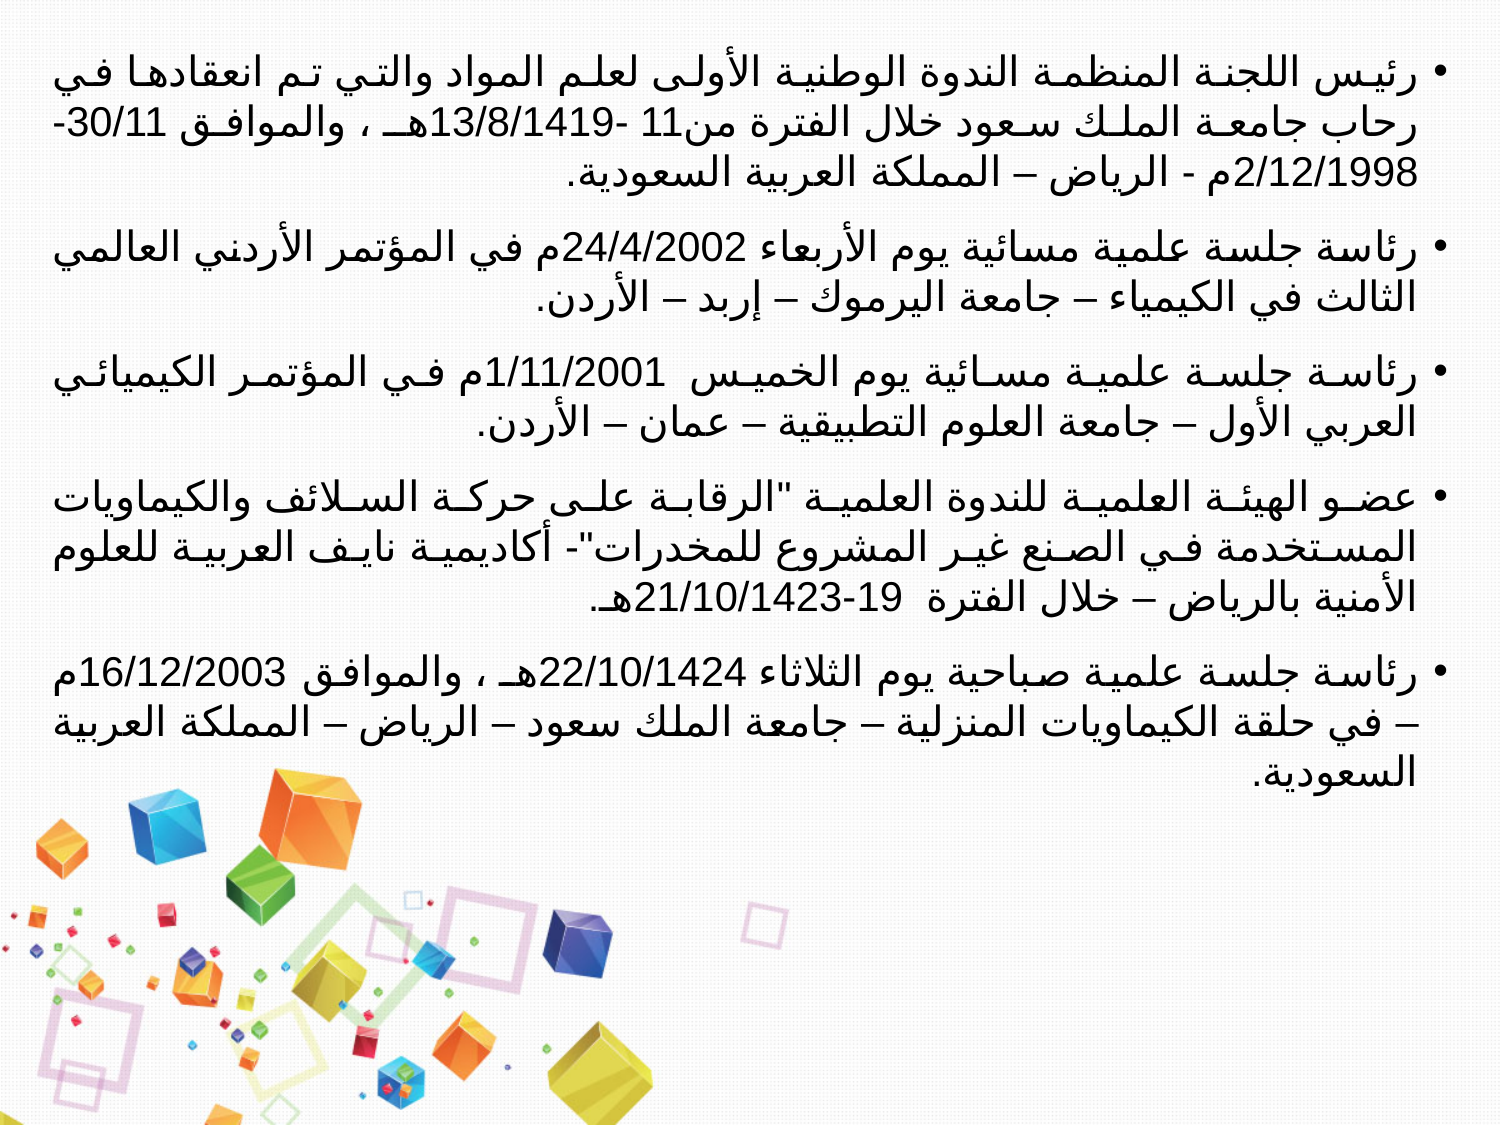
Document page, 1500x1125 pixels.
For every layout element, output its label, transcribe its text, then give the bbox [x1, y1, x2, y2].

text_box رئيس اللجنة المنظمة الندوة الوطنية الأولى لعلم المواد والتي تم انعقادها في رحاب جامعة الملك سعود خلال الفترة من11 -13/8/1419هـ ، والموافق 30/11-2/12/1998م - الرياض – المملكة العربية السعودية. رئاسة جلسة علمية مسائية يوم الأربعاء 24/4/2002م في المؤتمر الأردني العالمي الثالث في الكيمياء – جامعة اليرموك – إربد – الأردن. رئاسة جلسة علمية مسائية يوم الخميس 1/11/2001م في المؤتمر الكيميائي العربي الأول – جامعة العلوم التطبيقية – عمان – الأردن. عضو الهيئة العلمية للندوة العلمية "الرقابة على حركة السلائف والكيماويات المستخدمة في الصنع غير المشروع للمخدرات"- أكاديمية نايف العربية للعلوم الأمنية بالرياض – خلال الفترة 19-21/10/1423هـ. رئاسة جلسة علمية صباحية يوم الثلاثاء 22/10/1424هـ ، والموافق 16/12/2003م – في حلقة الكيماويات المنزلية – جامعة الملك سعود – الرياض – المملكة العربية السعودية. [37, 37, 1463, 803]
picture [0, 0, 1500, 1125]
